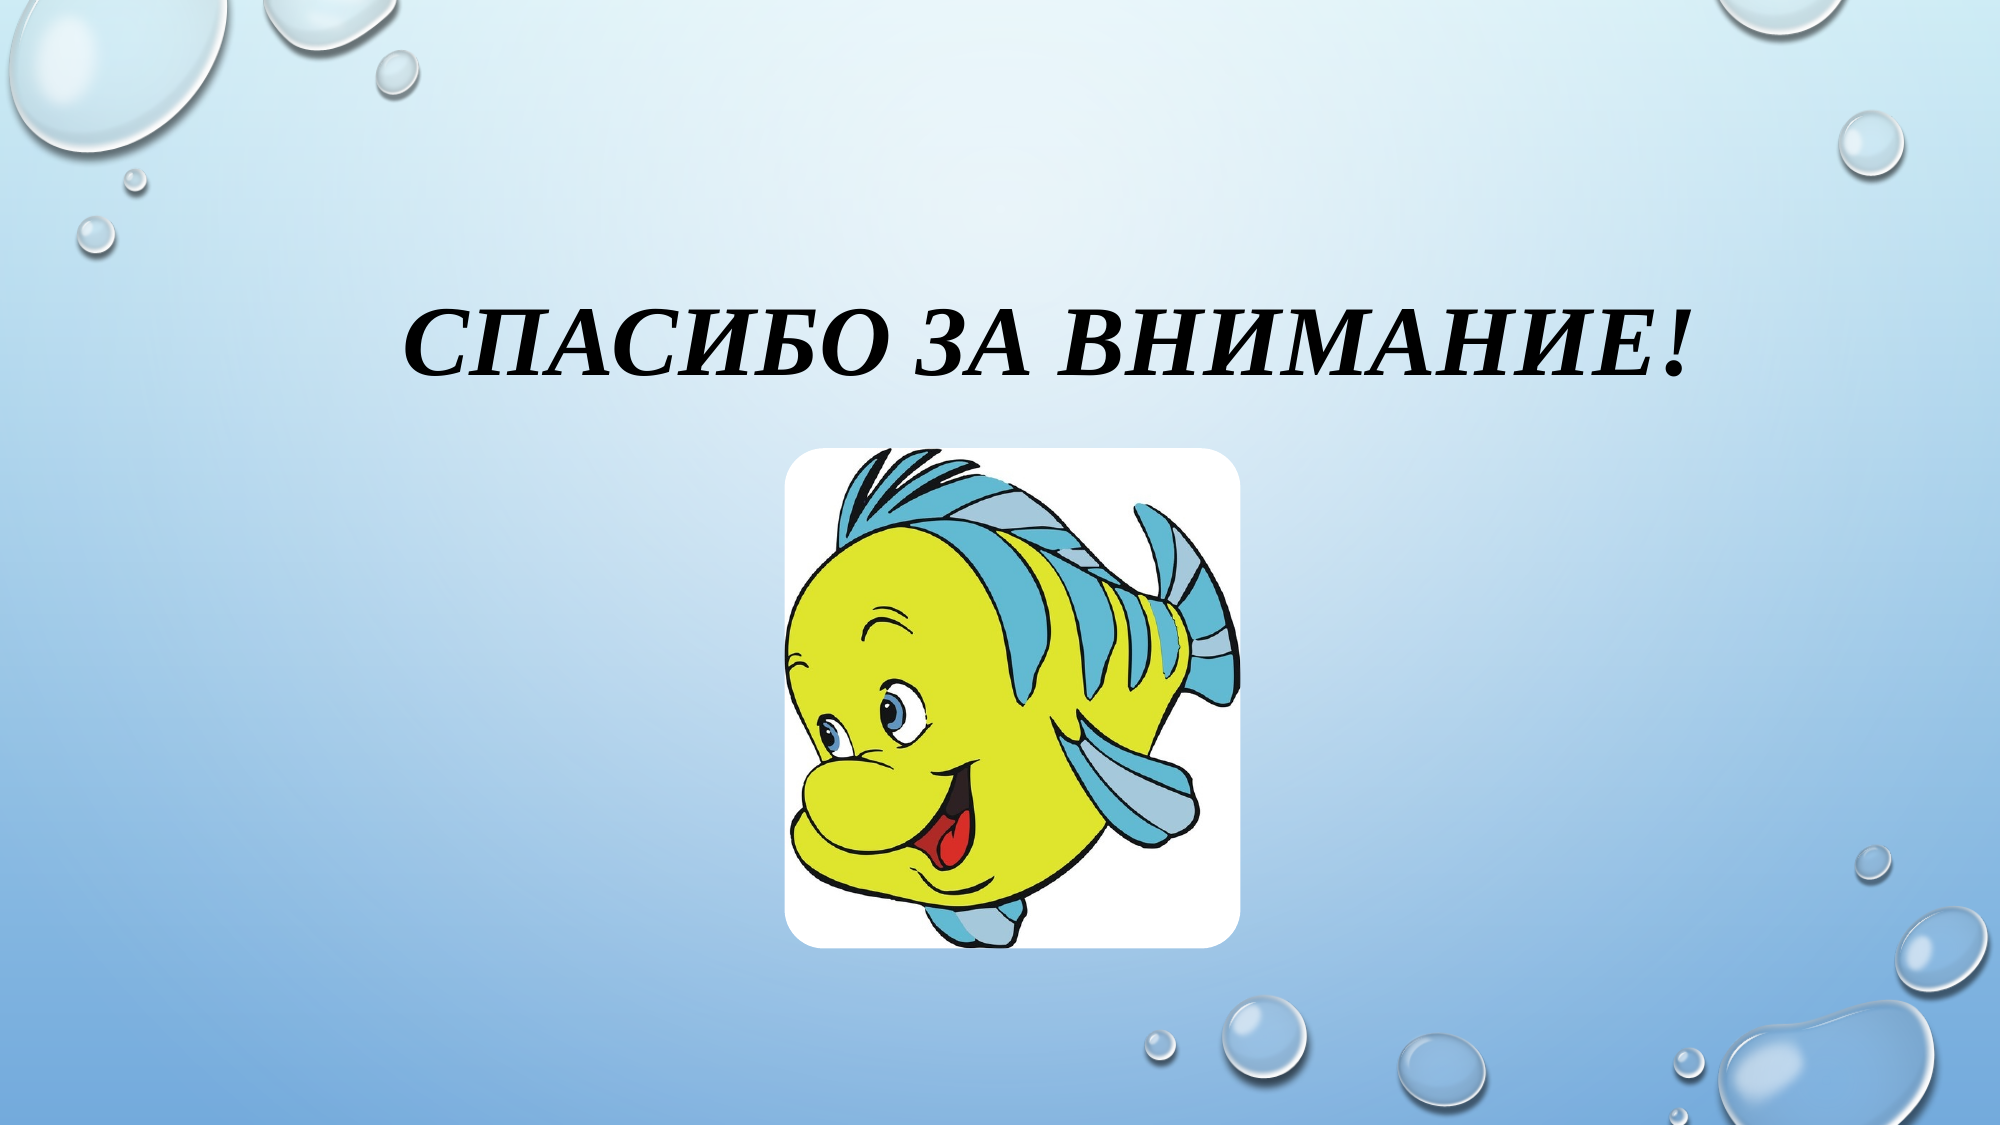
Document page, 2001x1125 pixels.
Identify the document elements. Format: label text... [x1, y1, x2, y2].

title Спасибо за внимание! [320, 238, 1782, 449]
picture [0, 0, 2000, 1125]
